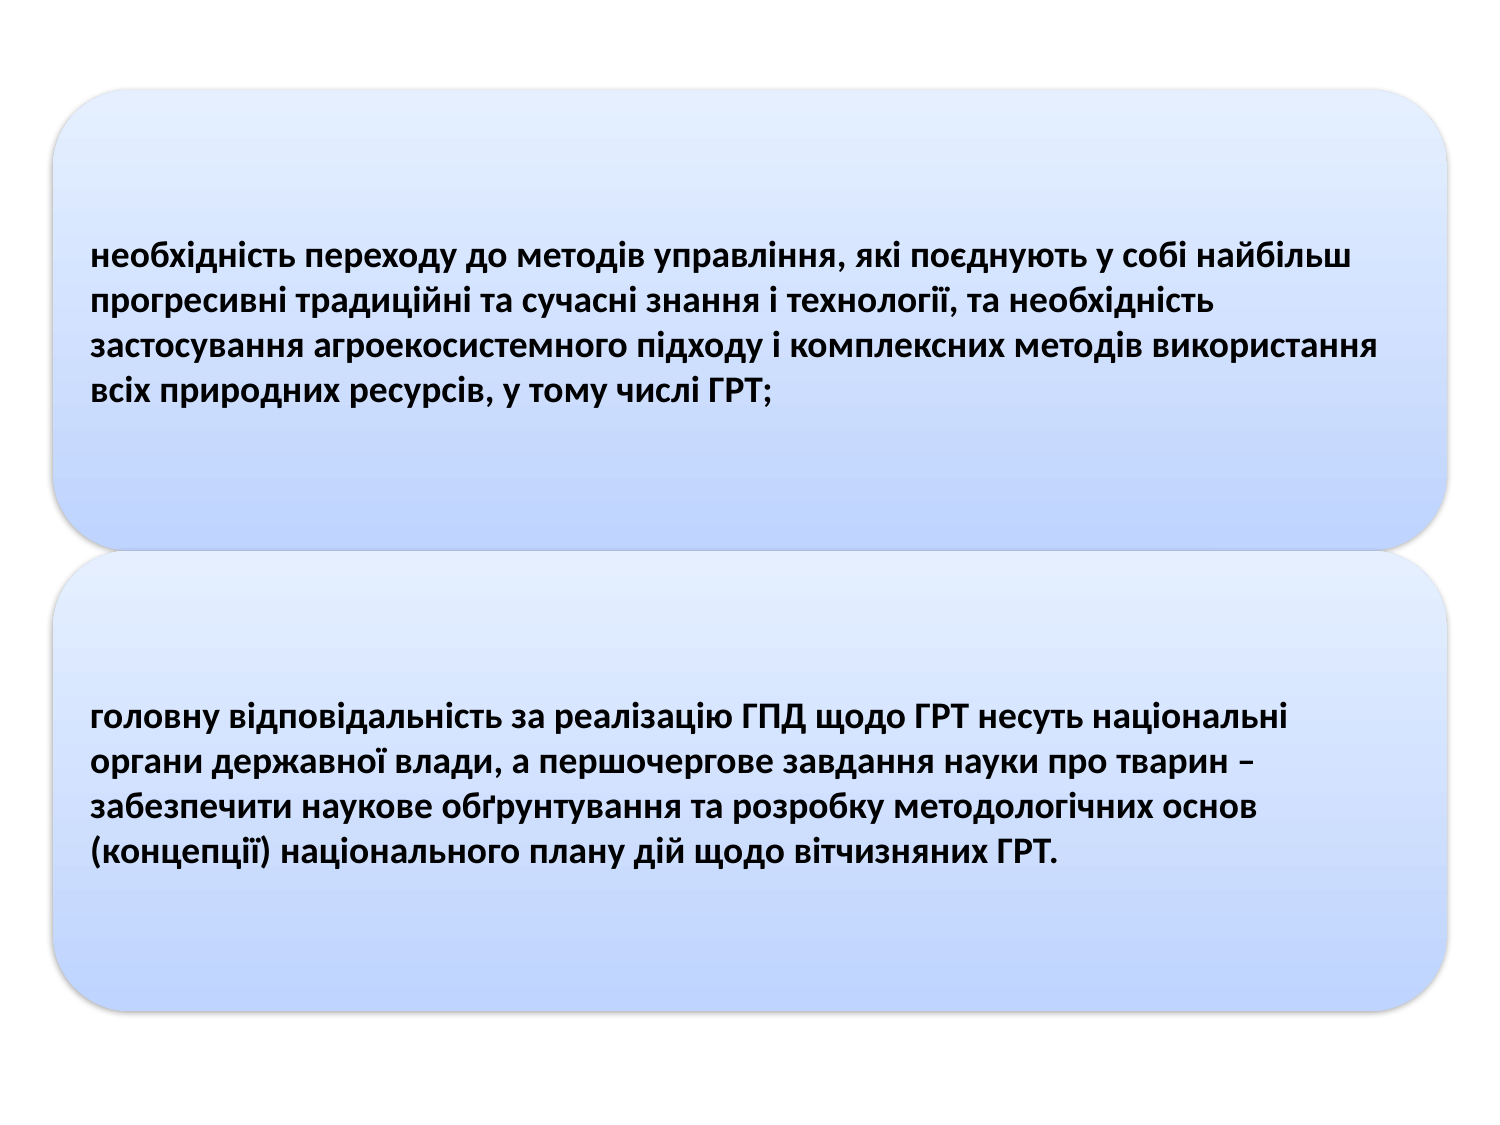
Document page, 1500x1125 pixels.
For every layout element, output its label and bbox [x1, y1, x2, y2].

text_box [52, 89, 1448, 1012]
